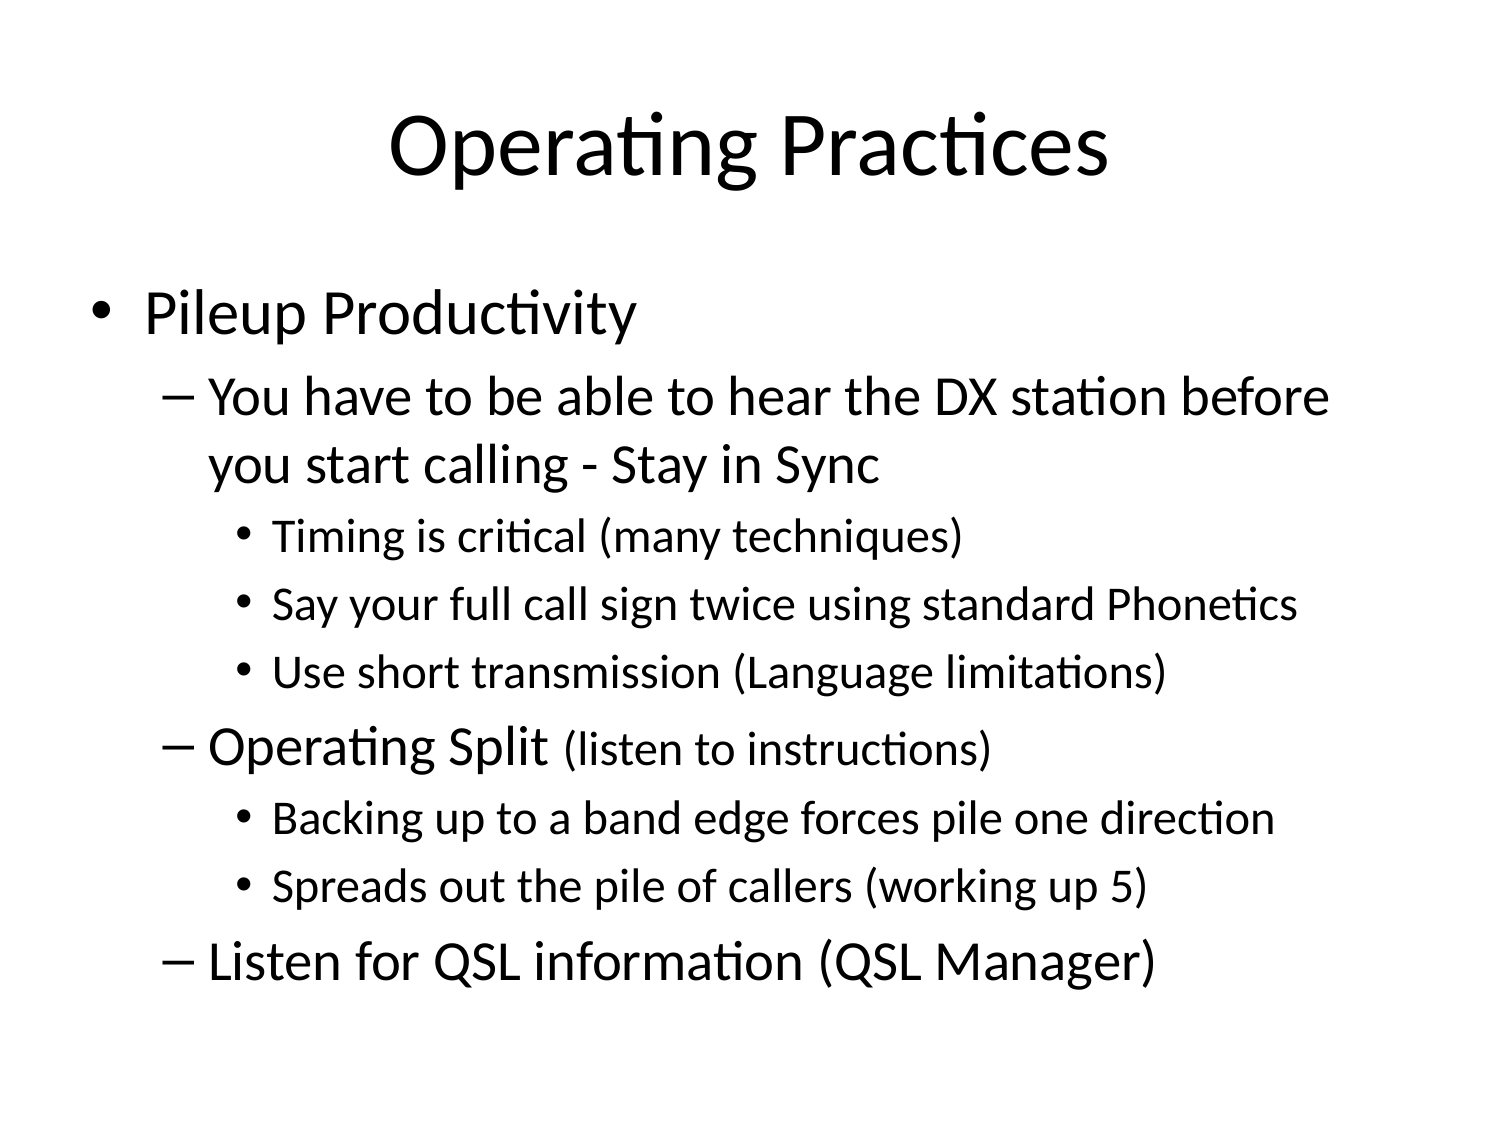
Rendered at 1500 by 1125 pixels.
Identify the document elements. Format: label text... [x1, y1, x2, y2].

title Operating Practices [75, 45, 1425, 233]
list Pileup Productivity You have to be able to hear the DX station before you start calling - Stay in Sync Timing is critical (many techniques) Say your full call sign twice using standard Phonetics Use short transmission (Language limitations) Operating Split (listen to instructions) Backing up to a band edge forces pile one direction Spreads out the pile of callers (working up 5) Listen for QSL information (QSL Manager) [75, 262, 1425, 1005]
